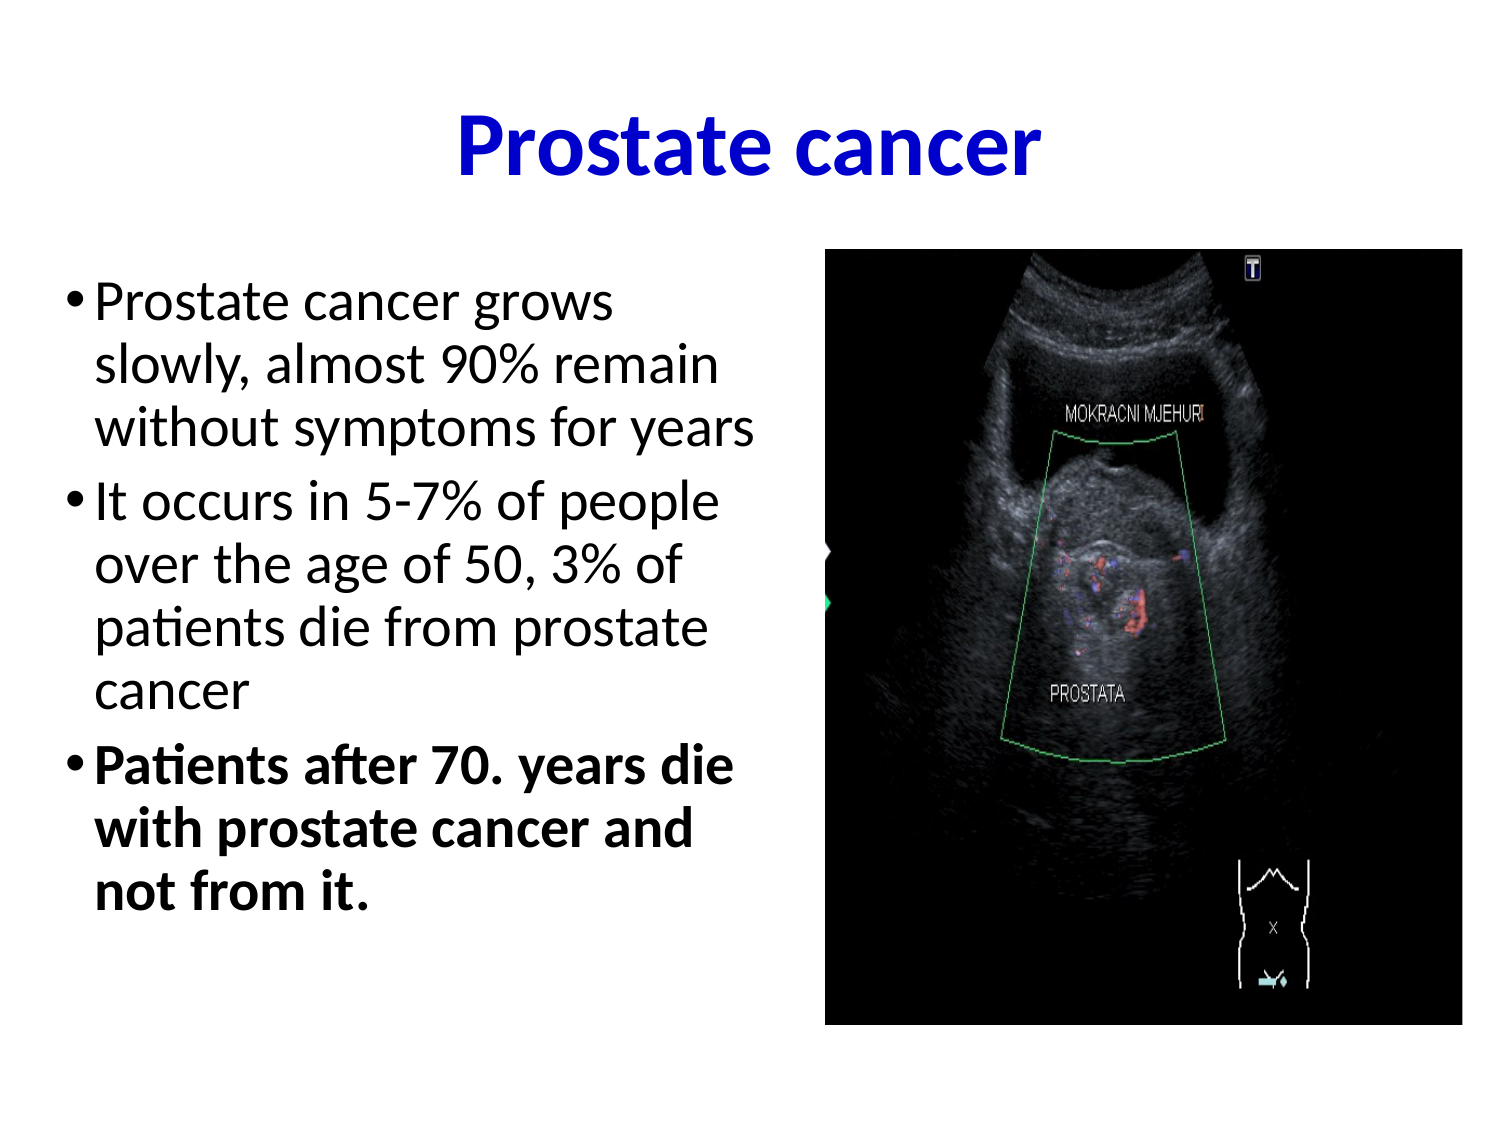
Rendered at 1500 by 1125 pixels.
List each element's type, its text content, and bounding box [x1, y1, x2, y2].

title Prostate cancer [75, 45, 1425, 233]
list Prostate cancer grows slowly, almost 90% remain without symptoms for years It occurs in 5-7% of people over the age of 50, 3% of patients die from prostate cancer Patients after 70. years die with prostate cancer and not from it. [50, 262, 775, 1038]
picture [824, 249, 1463, 1026]
